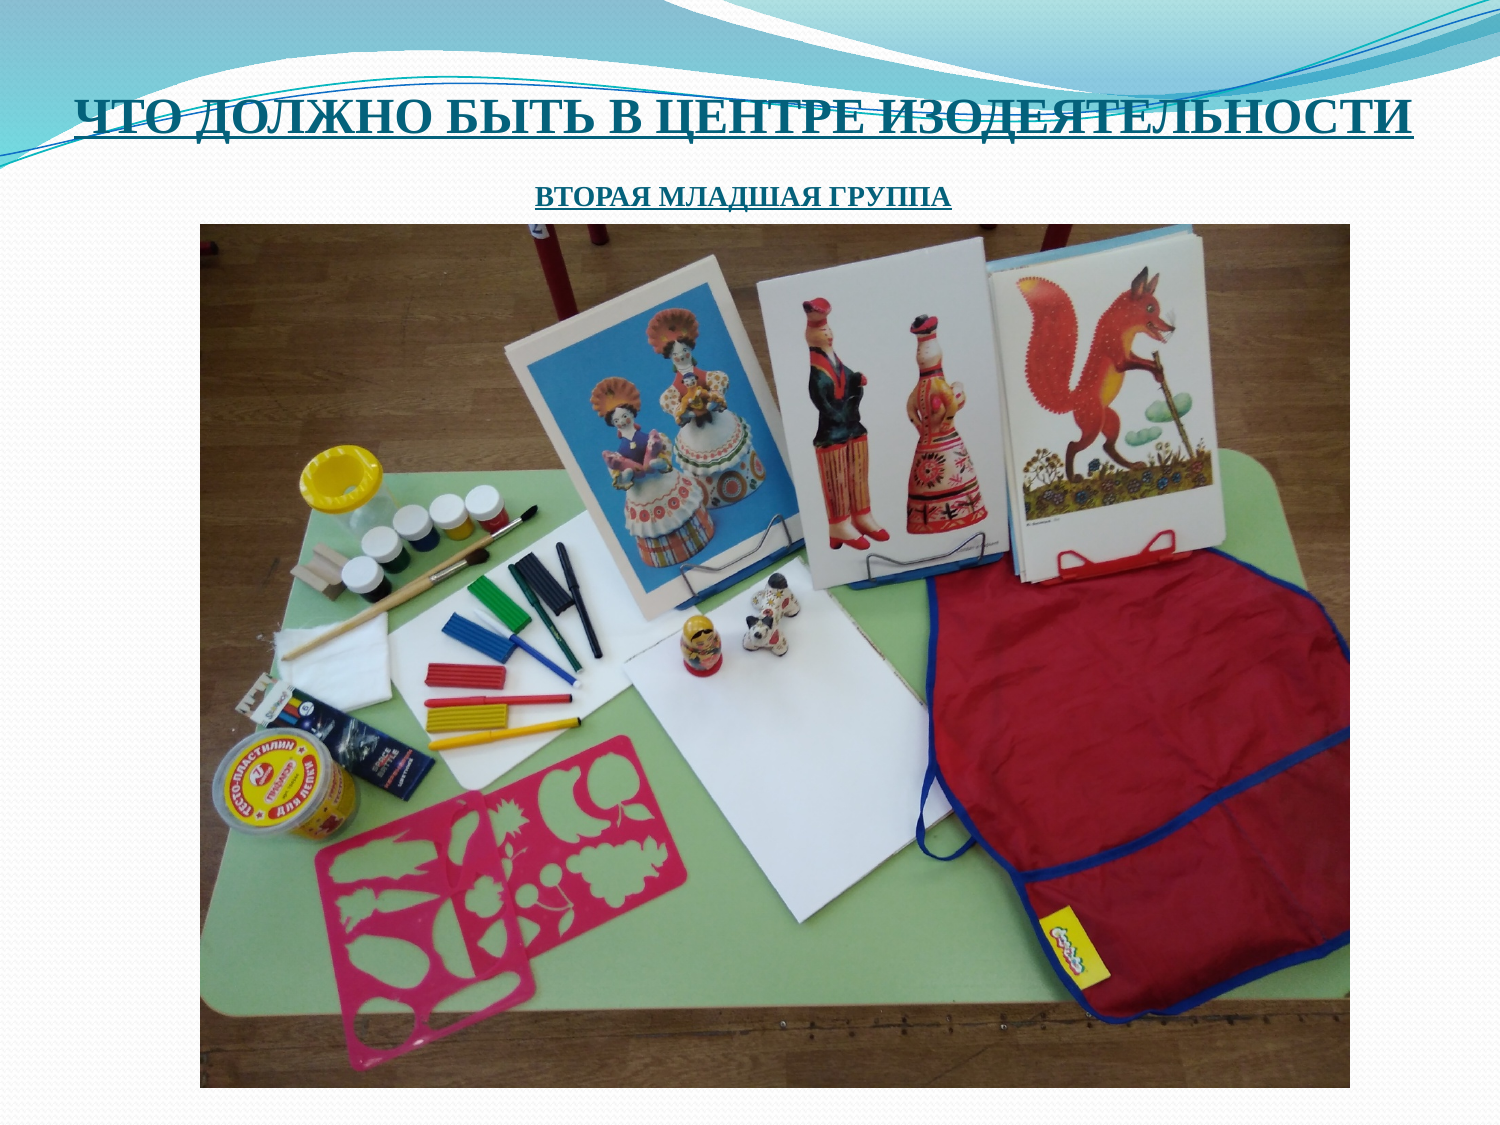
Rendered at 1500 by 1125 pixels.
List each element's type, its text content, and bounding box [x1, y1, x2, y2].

title ЧТО ДОЛЖНО БЫТЬ В ЦЕНТРЕ ИЗОДЕЯТЕЛЬНОСТИ ВТОРАЯ МЛАДШАЯ ГРУППА [62, 62, 1425, 213]
picture [199, 224, 1351, 1088]
